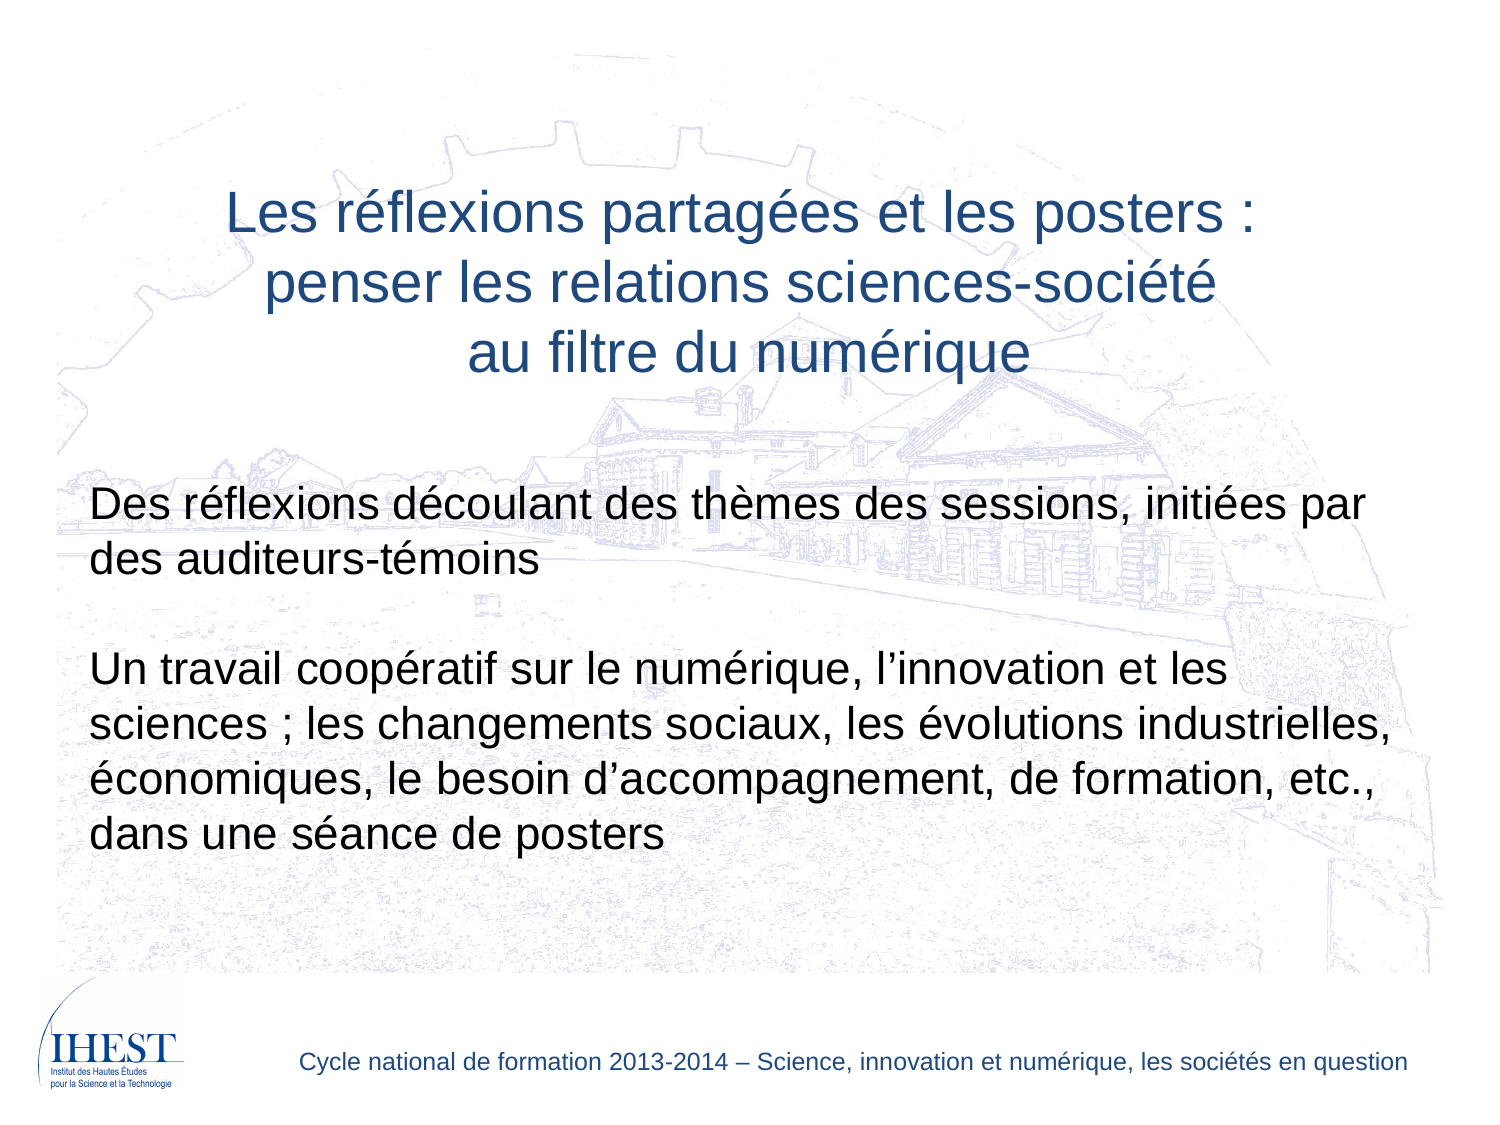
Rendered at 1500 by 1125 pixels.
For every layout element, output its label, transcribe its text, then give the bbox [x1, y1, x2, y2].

list Des réflexions découlant des thèmes des sessions, initiées par des auditeurs-témoins Un travail coopératif sur le numérique, l’innovation et les sciences ; les changements sociaux, les évolutions industrielles, économiques, le besoin d’accompagnement, de formation, etc., dans une séance de posters [75, 466, 1425, 869]
text_box Les réflexions partagées et les posters : penser les relations sciences-société au filtre du numérique [112, 166, 1388, 261]
picture [38, 45, 1443, 1089]
